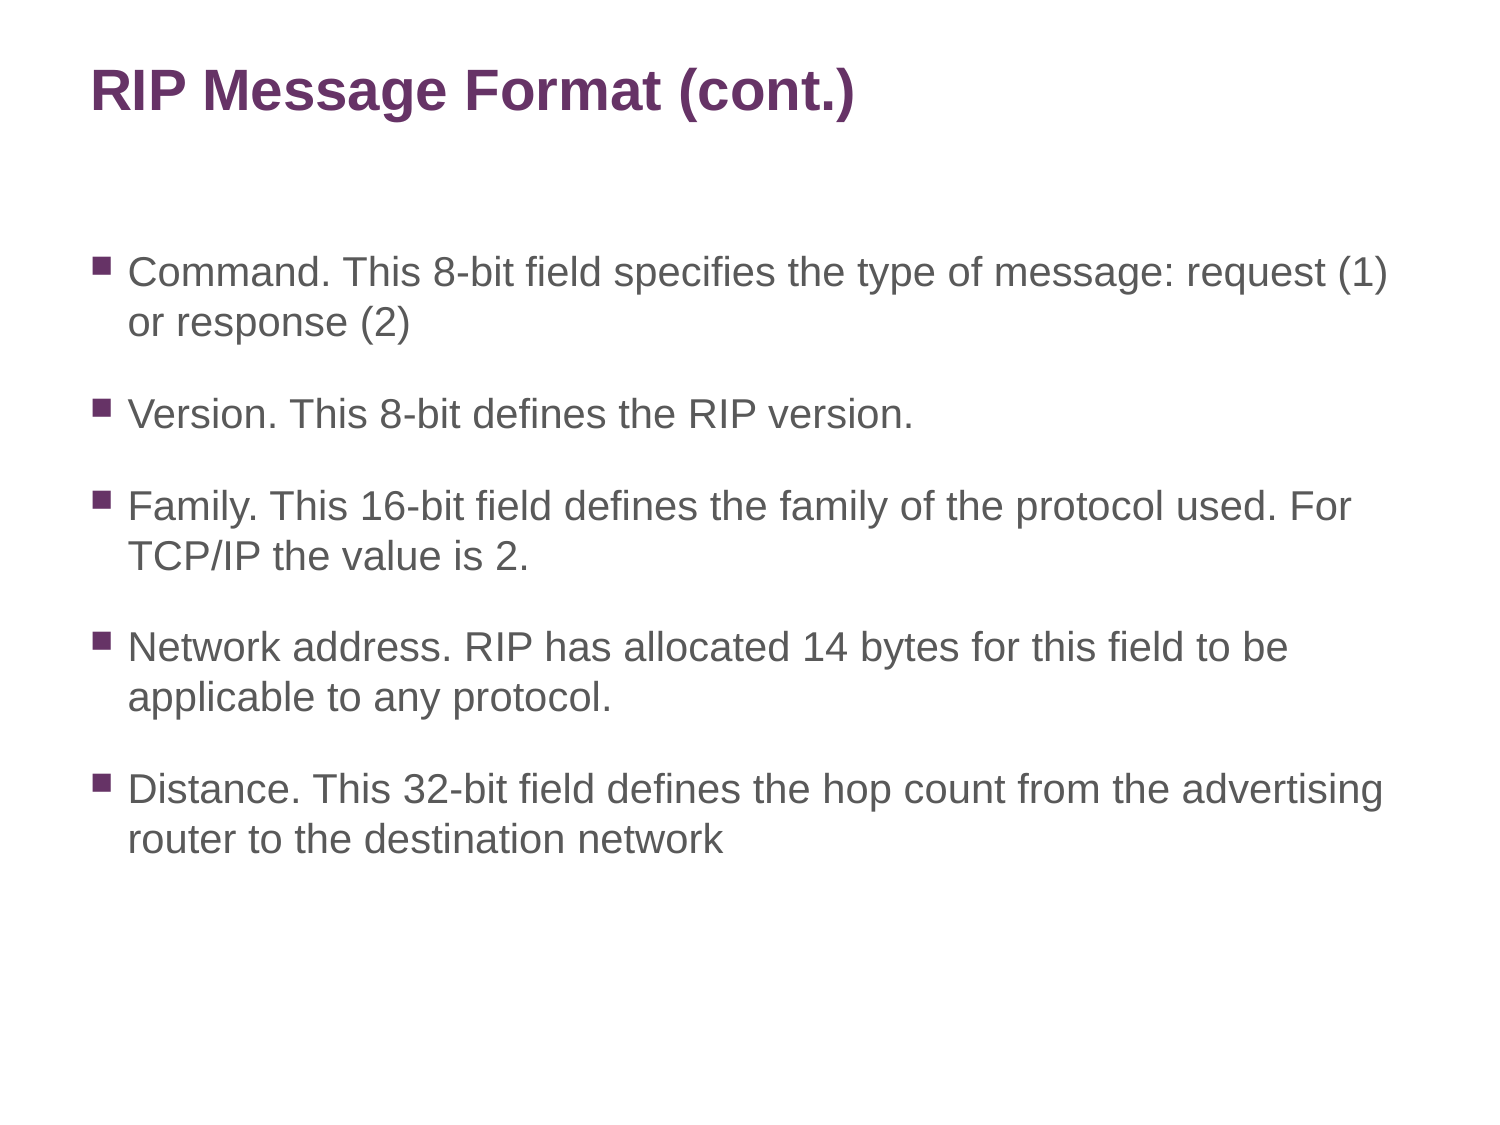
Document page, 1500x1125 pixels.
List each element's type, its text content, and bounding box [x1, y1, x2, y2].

title RIP Message Format (cont.) [75, 45, 1425, 233]
list Command. This 8-bit field specifies the type of message: request (1) or response (2) Version. This 8-bit defines the RIP version. Family. This 16-bit field defines the family of the protocol used. For TCP/IP the value is 2. Network address. RIP has allocated 14 bytes for this field to be applicable to any protocol. Distance. This 32-bit field defines the hop count from the advertising router to the destination network [75, 237, 1425, 1088]
